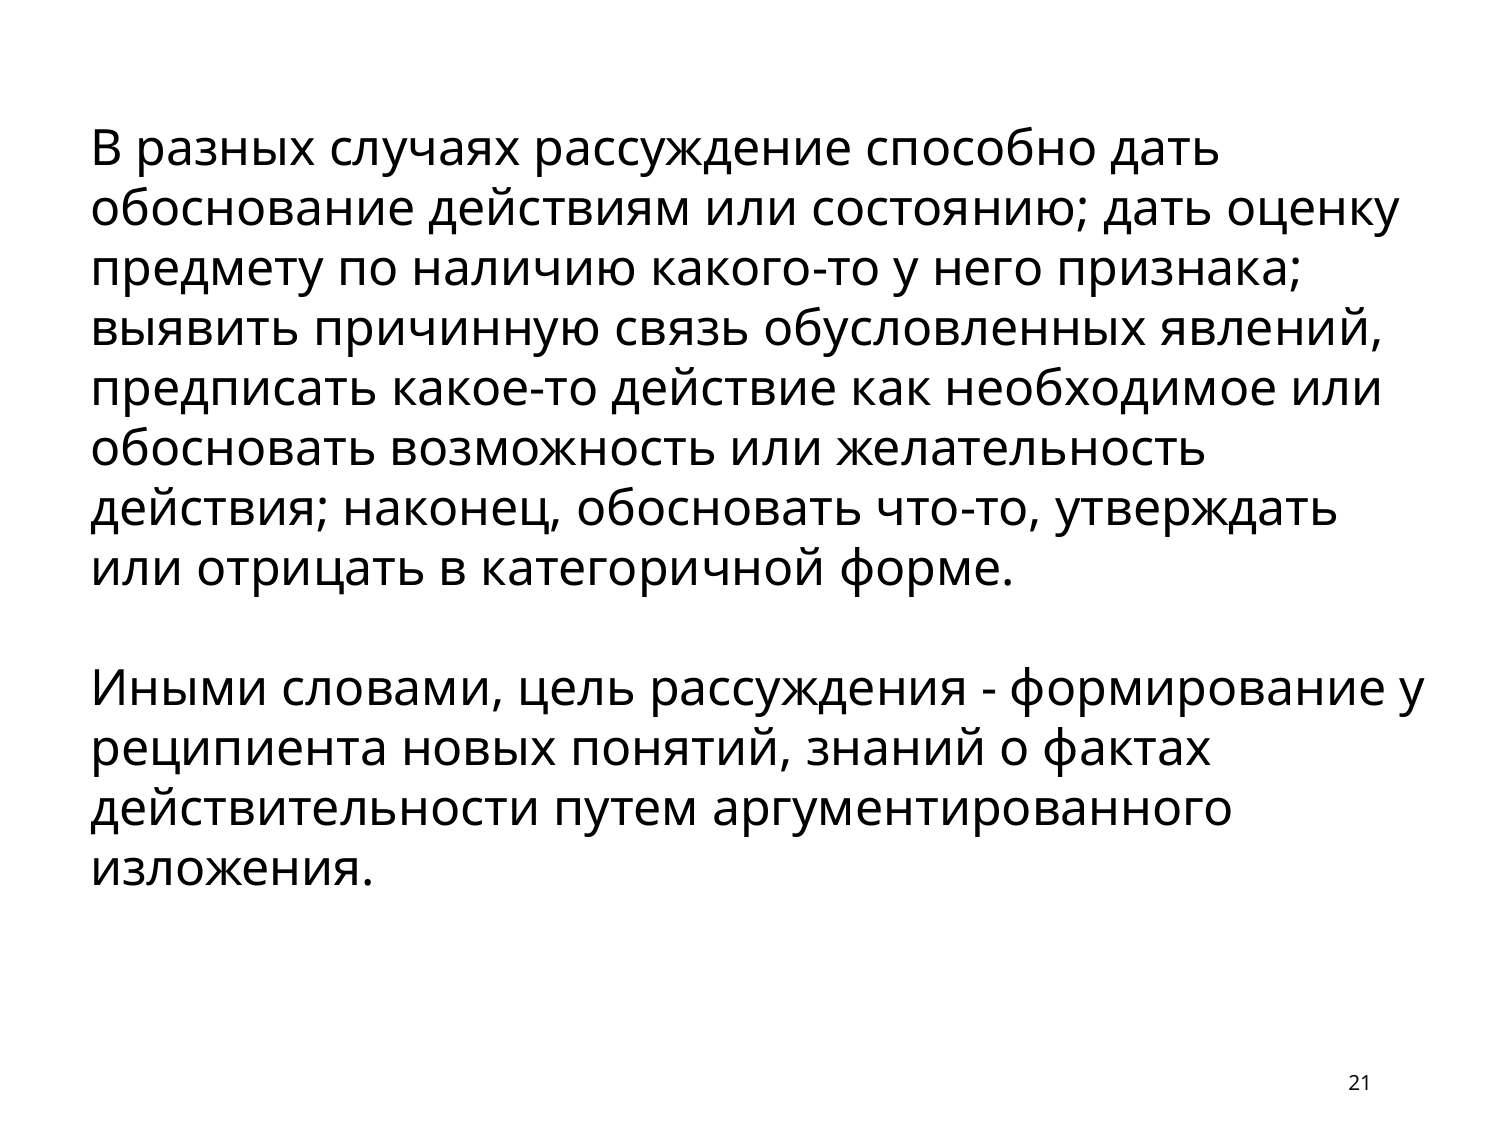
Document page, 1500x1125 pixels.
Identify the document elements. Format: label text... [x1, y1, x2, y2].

text_box В разных случаях рассуждение способно дать обоснование действиям или состоянию; дать оценку предмету по наличию какого-то у него признака; выявить причинную связь обусловленных явлений, предписать какое-то действие как необходимое или обосновать возможность или желательность действия; наконец, обосновать что-то, утверждать или отрицать в категоричной форме. Иными словами, цель рассуждения - формирование у реципиента новых понятий, знаний о фактах действительности путем аргументированного изложения. [75, 108, 1447, 903]
slide_number 21 [1333, 1061, 1454, 1107]
